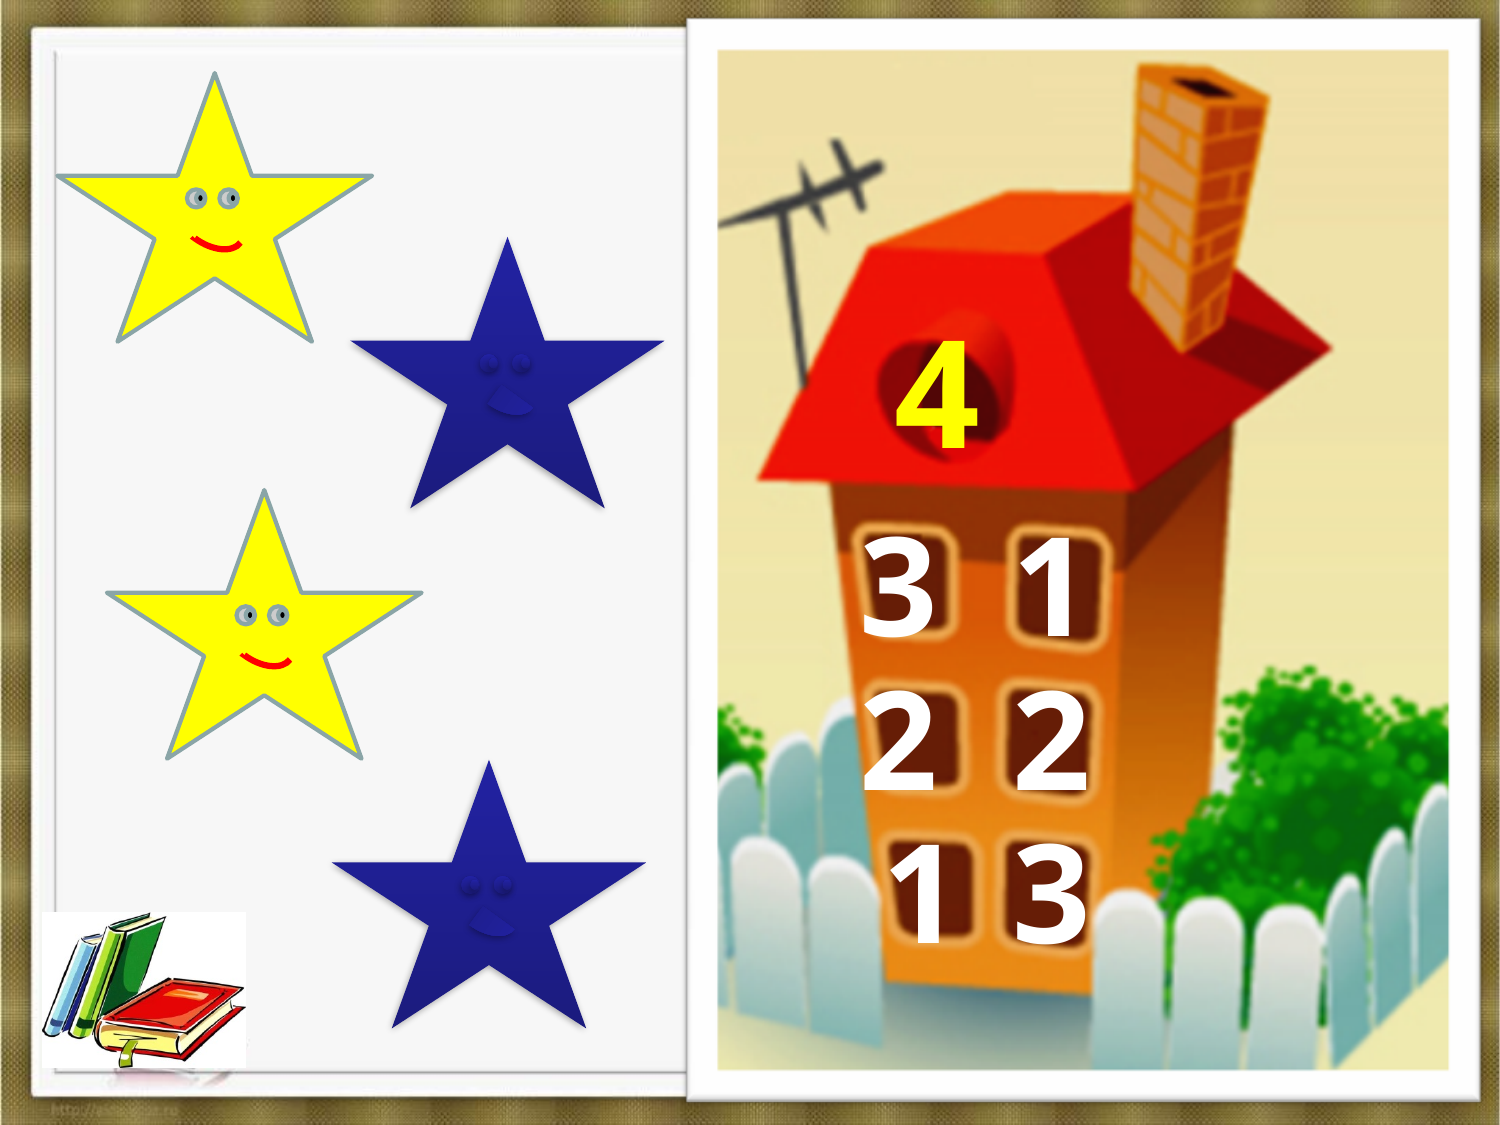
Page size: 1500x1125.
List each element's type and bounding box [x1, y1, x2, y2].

text_box [349, 236, 666, 509]
picture [0, 0, 1500, 1125]
text_box [57, 72, 373, 343]
text_box [106, 489, 422, 760]
text_box [331, 759, 647, 1029]
